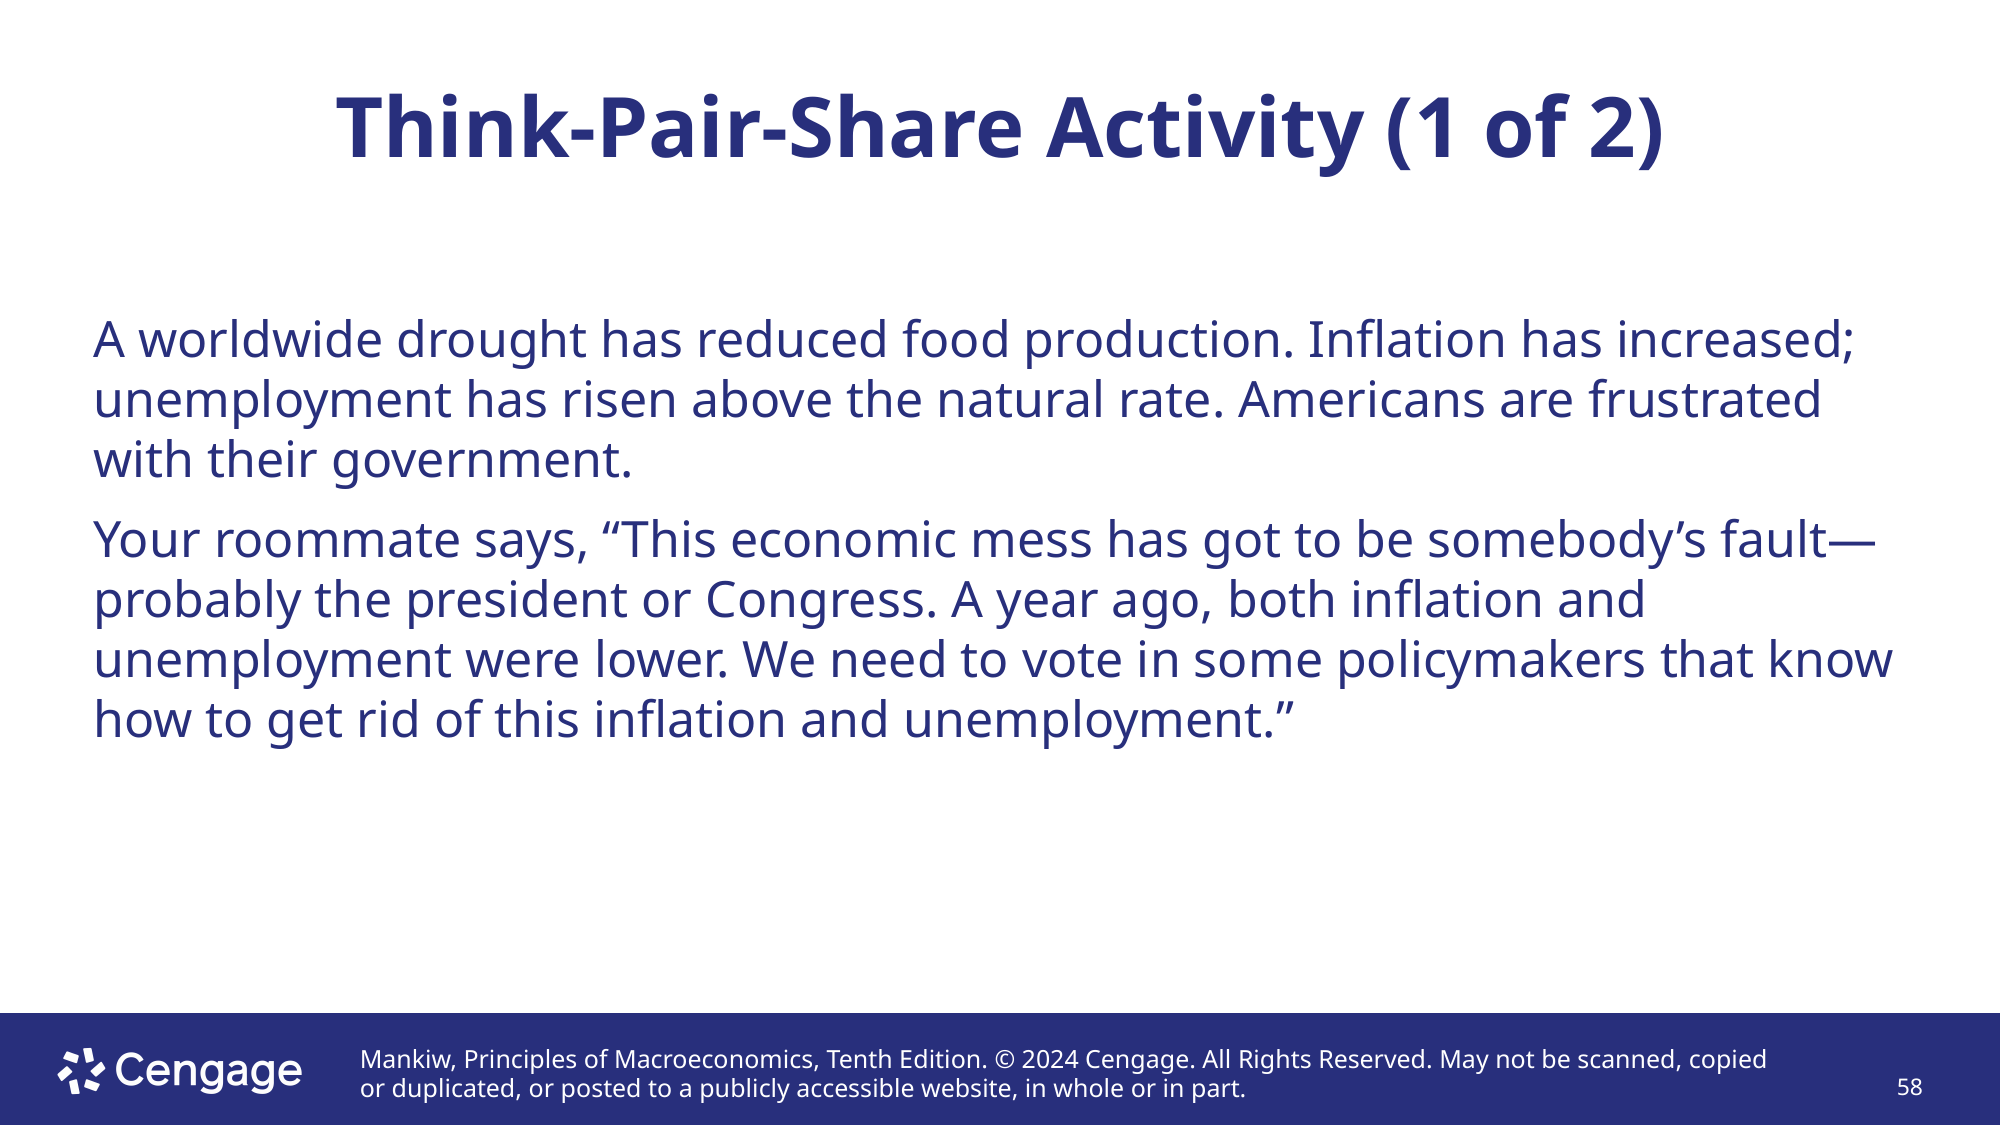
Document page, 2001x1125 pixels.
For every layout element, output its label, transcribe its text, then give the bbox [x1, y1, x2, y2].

list A worldwide drought has reduced food production. Inflation has increased; unemployment has risen above the natural rate. Americans are frustrated with their government. Your roommate says, “This economic mess has got to be somebody’s fault—probably the president or Congress. A year ago, both inflation and unemployment were lower. We need to vote in some policymakers that know how to get rid of this inflation and unemployment.” [78, 299, 1923, 1014]
title Think-Pair-Share Activity (1 of 2) [78, 77, 1923, 278]
picture [30, 1020, 329, 1122]
